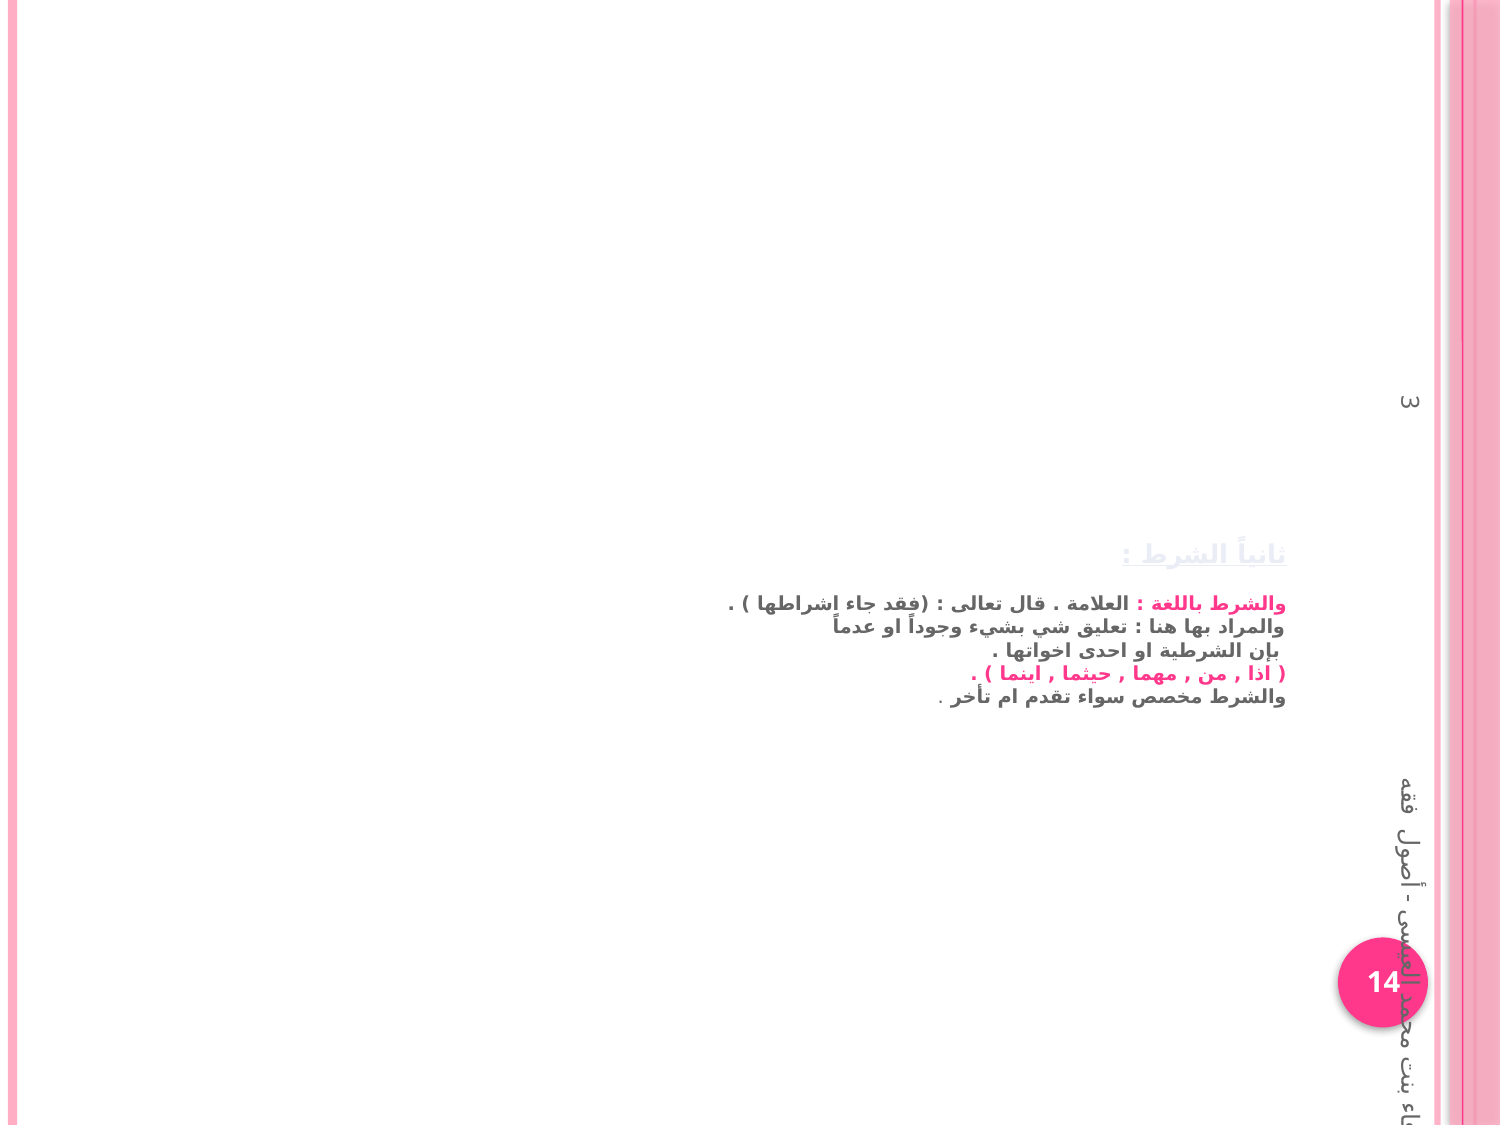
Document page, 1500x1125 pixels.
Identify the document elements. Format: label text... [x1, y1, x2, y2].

title ثانياً الشرط : والشرط باللغة : العلامة . قال تعالى : (فقد جاء اشراطها ) . والمراد بها هنا : تعليق شي بشيء وجوداً او عدماً بإن الشرطية او احدى اخواتها . ( اذا , من , مهما , حيثما , اينما ) . والشرط مخصص سواء تقدم ام تأخر . [76, 527, 1302, 715]
slide_number 14 [1333, 940, 1434, 1027]
footer وفاء بنت محمد العيسى - أصول فقه 3 [1379, 380, 1440, 906]
